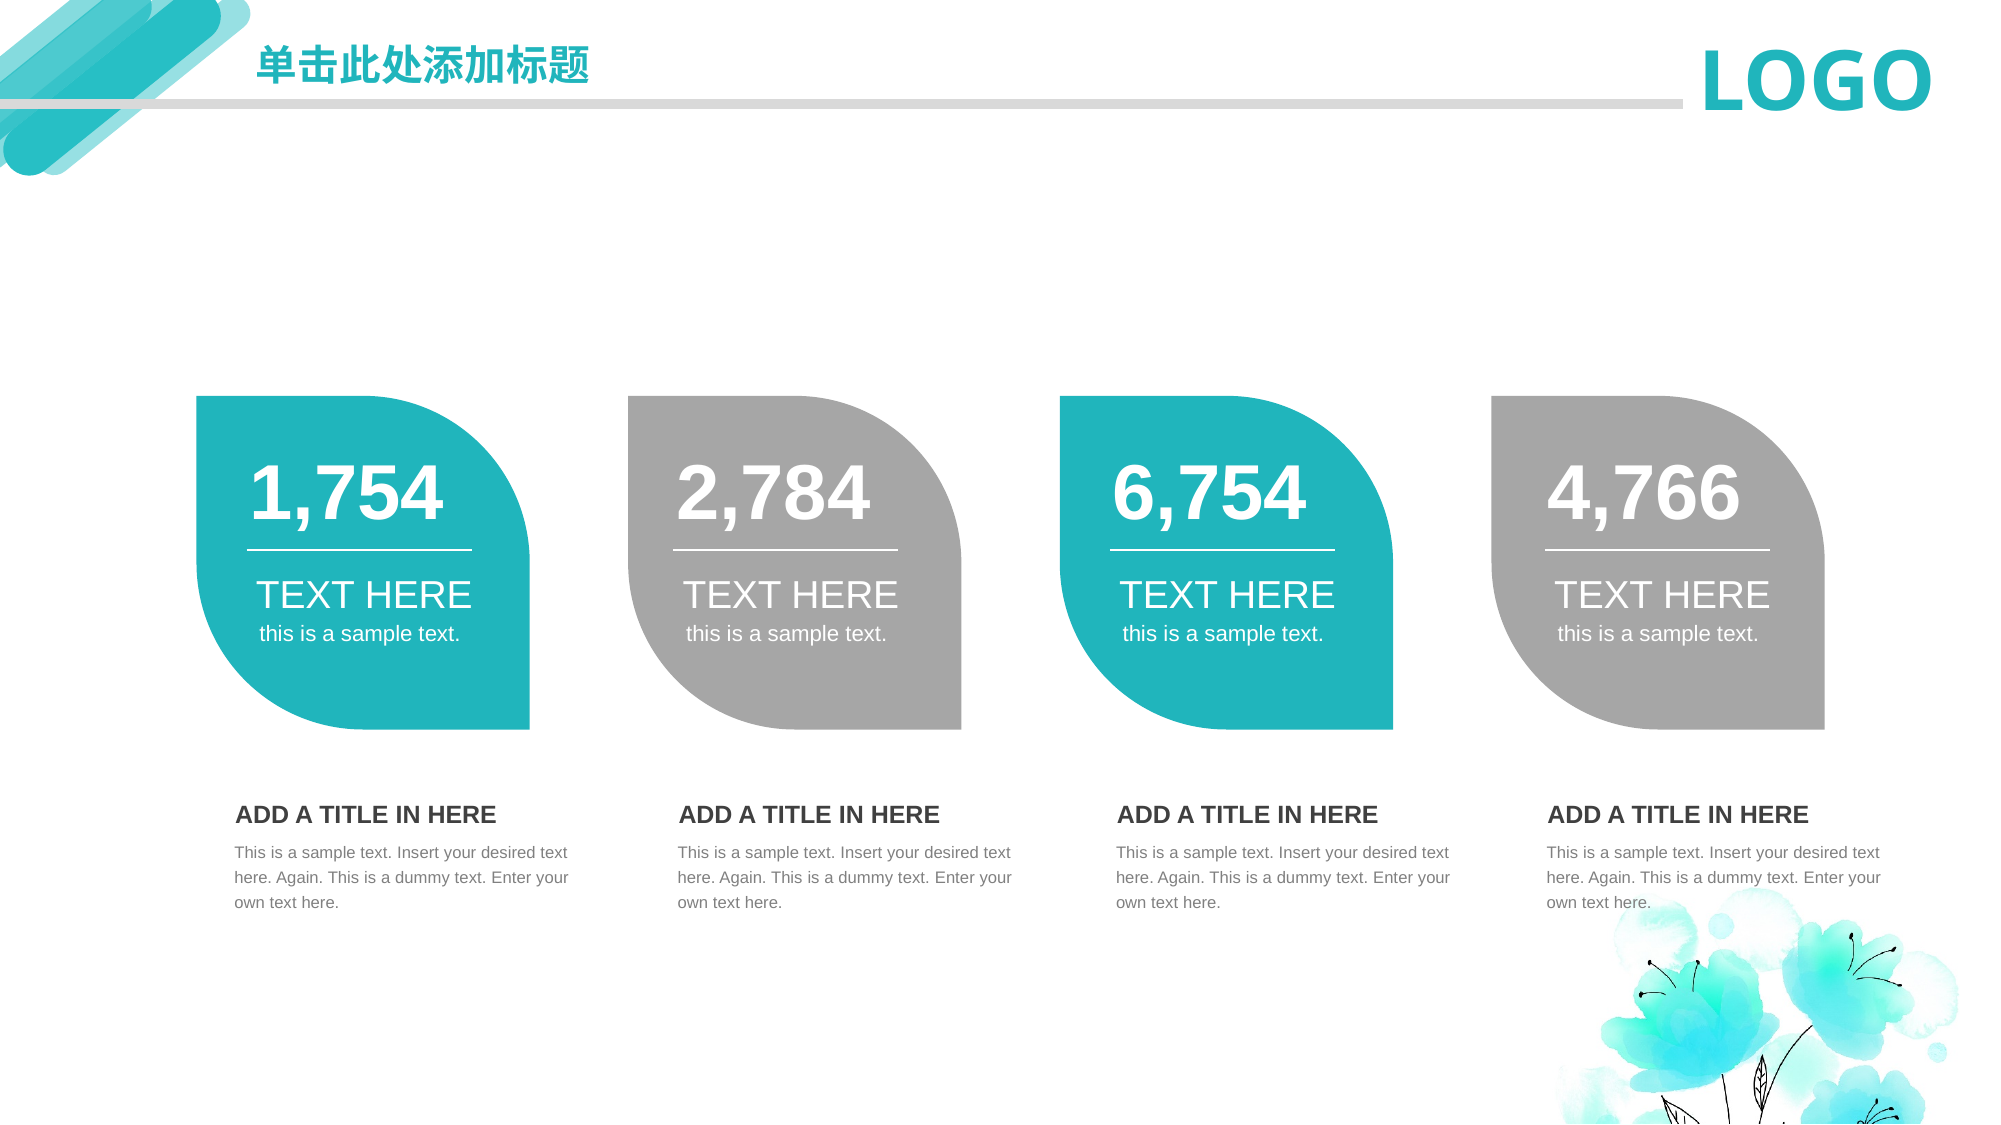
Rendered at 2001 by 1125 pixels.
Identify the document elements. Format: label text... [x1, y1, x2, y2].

picture [1552, 810, 1960, 1124]
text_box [1531, 788, 1903, 921]
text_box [219, 788, 591, 921]
text_box [1491, 395, 1825, 730]
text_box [1531, 433, 1788, 654]
text_box [1059, 395, 1394, 730]
text_box [628, 395, 962, 730]
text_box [662, 788, 1034, 921]
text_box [233, 433, 490, 654]
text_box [660, 433, 916, 654]
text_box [1101, 788, 1473, 921]
text_box [196, 395, 530, 730]
text_box 单击此处添加标题 [241, 31, 605, 97]
text_box LOGO [1683, 19, 2000, 135]
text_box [1096, 433, 1353, 654]
